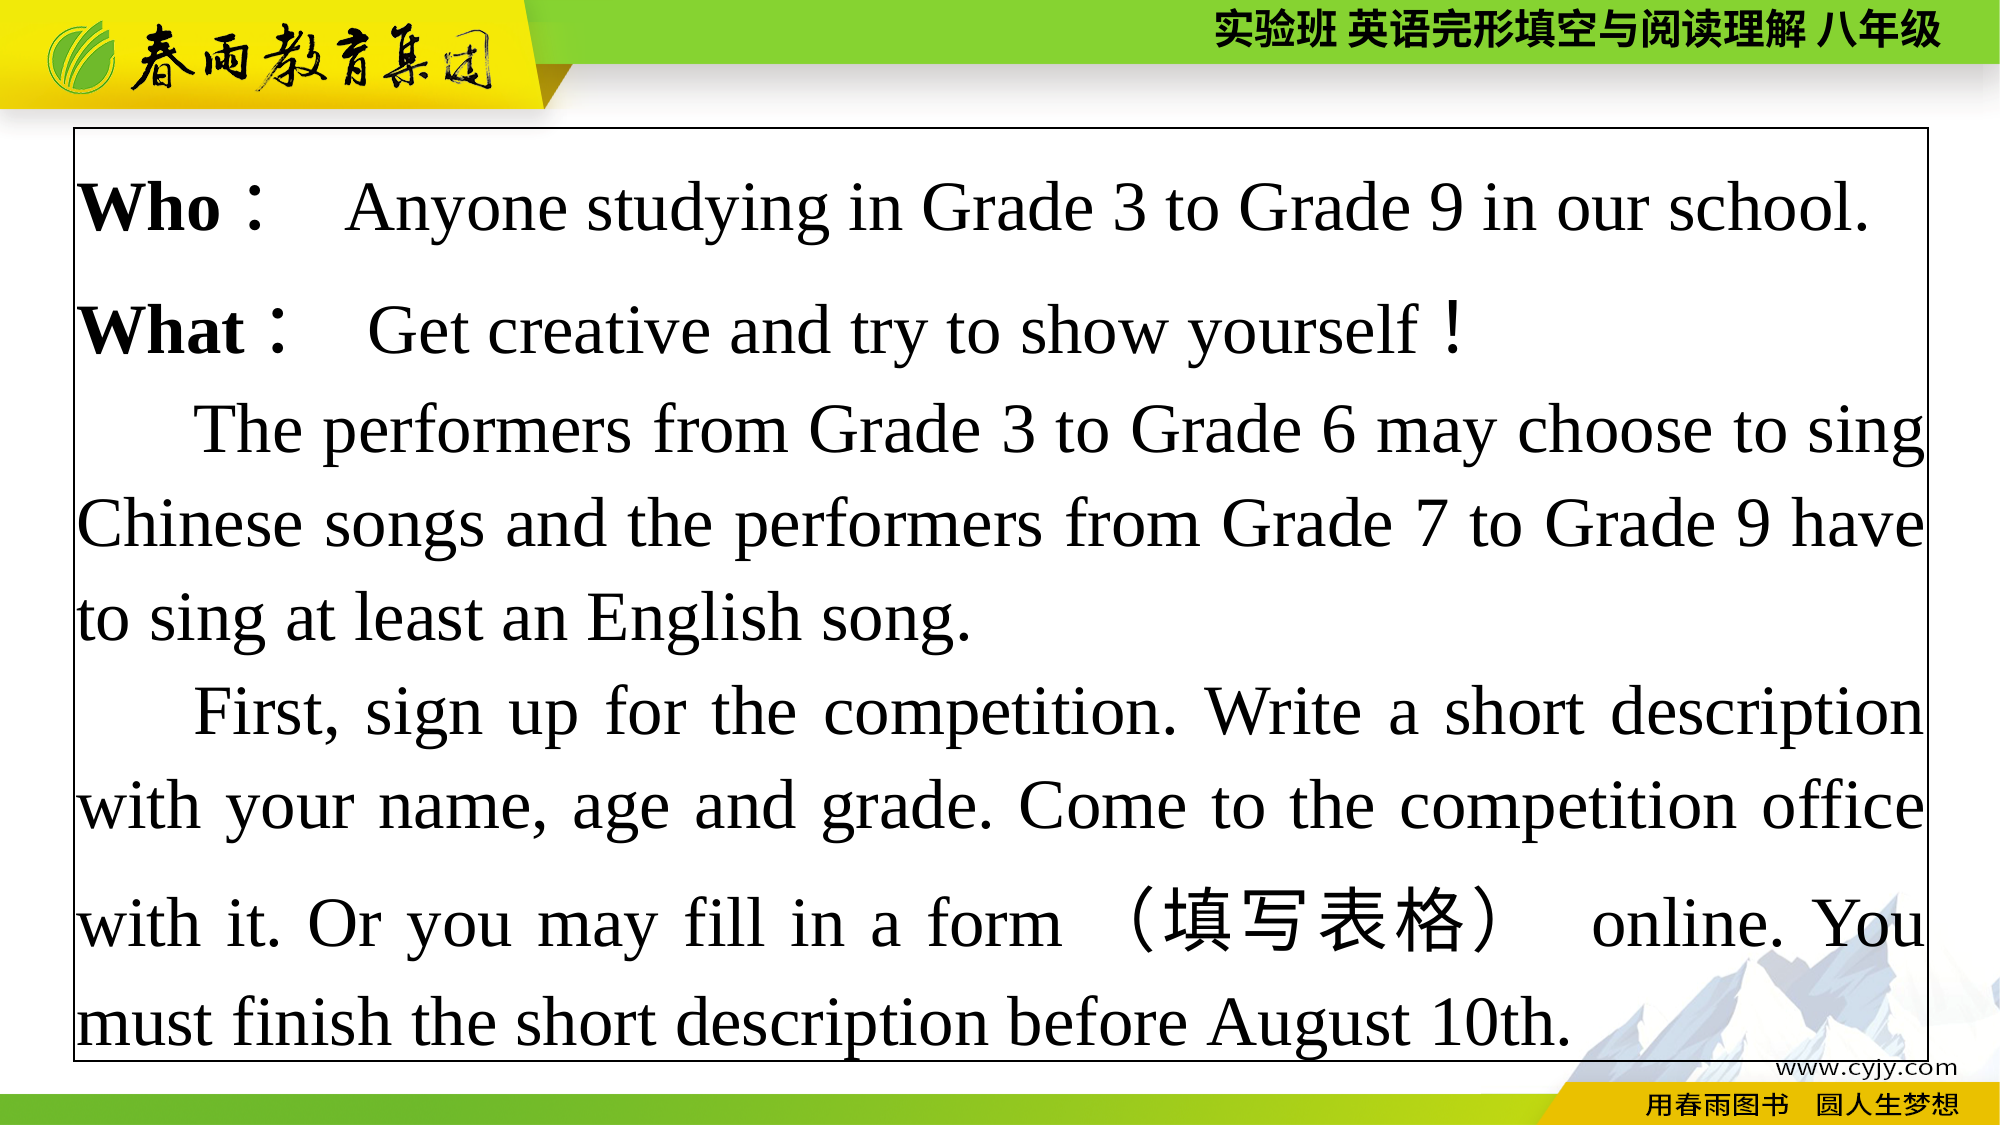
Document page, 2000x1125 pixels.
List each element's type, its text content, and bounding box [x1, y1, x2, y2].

table_header Who： Anyone studying in Grade 3 to Grade 9 in our school. What： Get creative and try to show yourself！ The performers from Grade 3 to Grade 6 may choose to sing Chinese songs and the performers from Grade 7 to Grade 9 have to sing at least an English song. First, sign up for the competition. Write a short description with your name, age and grade. Come to the competition office with it. Or you may fill in a form（填写表格） online. You must finish the short description before August 10th. [75, 129, 1927, 1060]
picture [0, 0, 2000, 1125]
